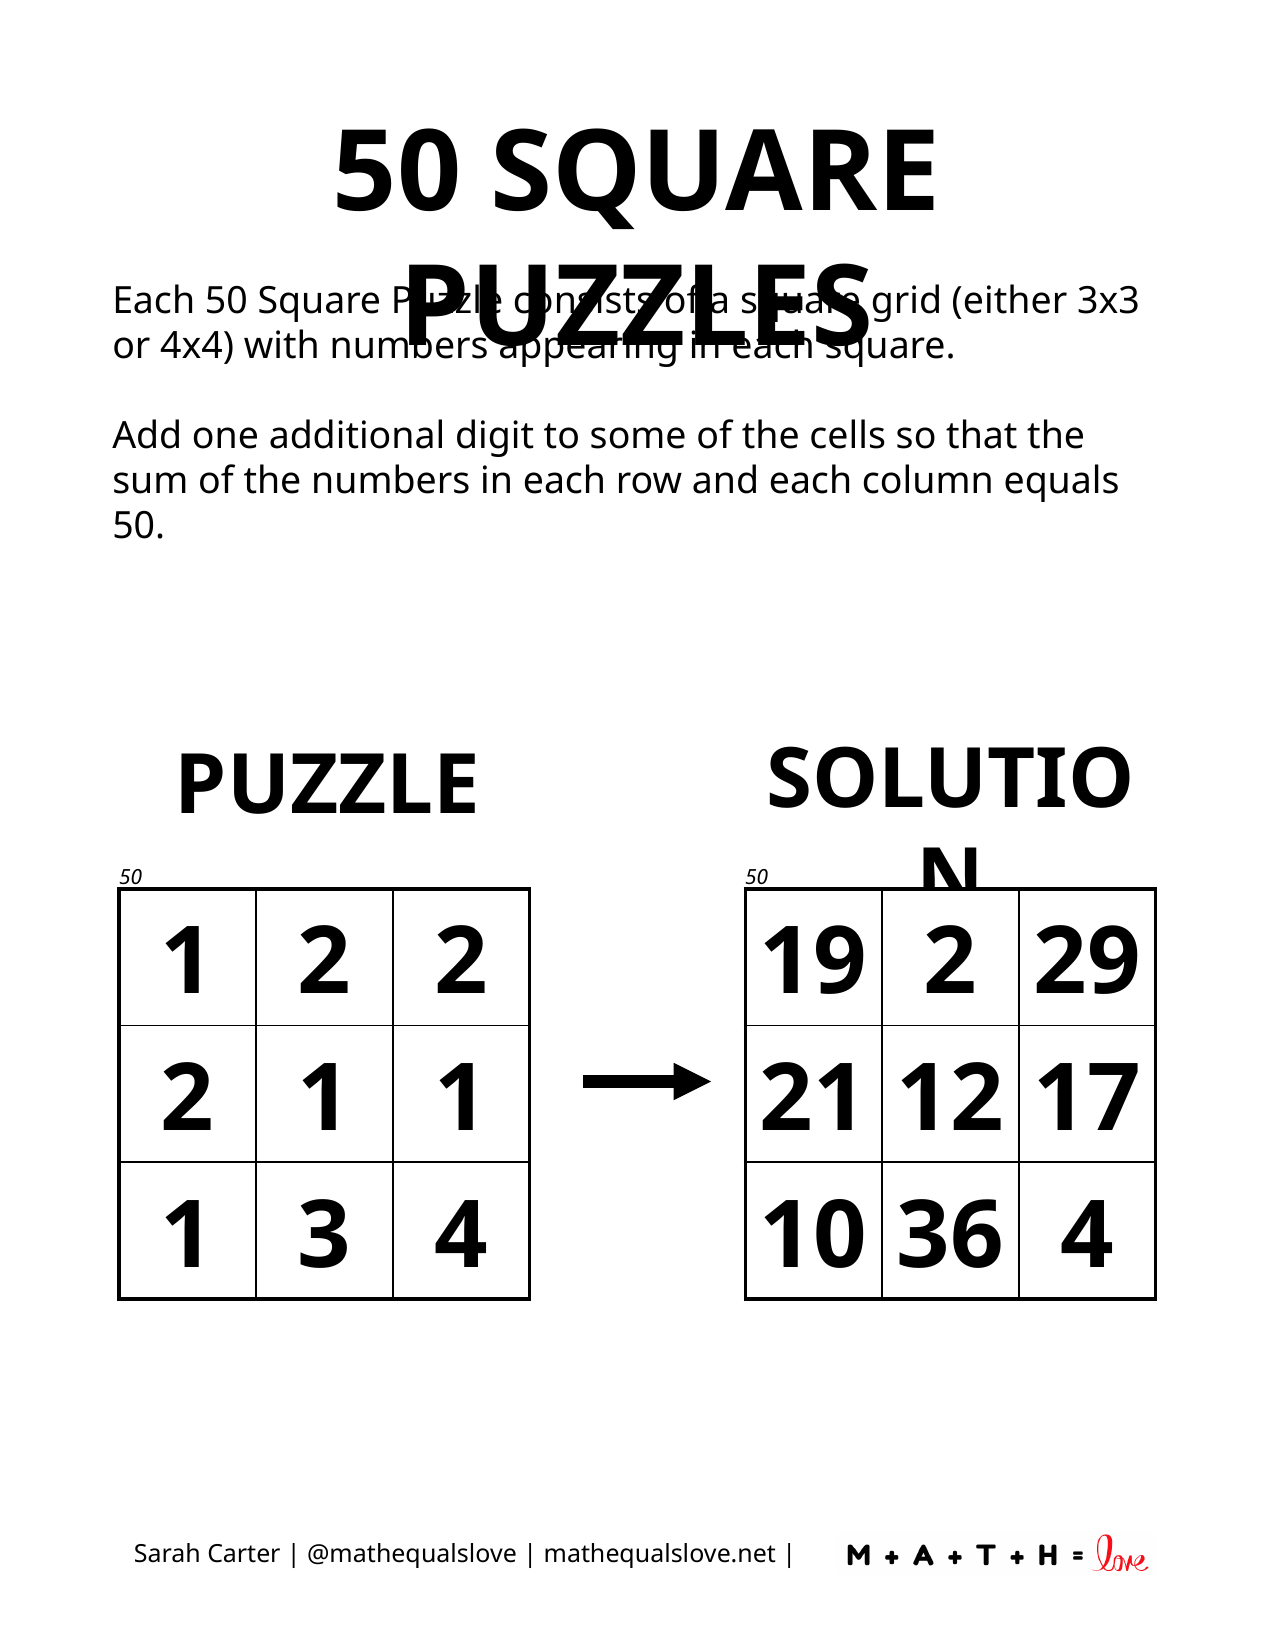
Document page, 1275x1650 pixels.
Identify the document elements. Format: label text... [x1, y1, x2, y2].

table_header 19 [747, 891, 881, 1025]
table_header 29 [1020, 891, 1154, 1025]
text_box PUZZLE [122, 730, 533, 831]
table_cell 21 [747, 1026, 881, 1161]
table_cell 36 [883, 1163, 1018, 1297]
table_header 2 [883, 891, 1018, 1025]
table_cell 3 [257, 1163, 392, 1297]
table_cell 17 [1020, 1026, 1154, 1161]
picture [835, 1532, 1157, 1576]
text_box SOLUTION [745, 723, 1156, 887]
table_cell 12 [883, 1026, 1018, 1161]
text_box 50 [119, 863, 328, 889]
text_box Sarah Carter | @mathequalslove | mathequalslove.net | [119, 1529, 1199, 1575]
table_cell 10 [747, 1163, 881, 1297]
table_cell 4 [394, 1163, 528, 1297]
table_cell 1 [121, 1163, 255, 1297]
table_cell 1 [257, 1026, 392, 1161]
text_box 50 [745, 863, 954, 889]
table_cell 1 [394, 1026, 528, 1161]
text_box 50 SQUARE PUZZLES [97, 97, 1177, 268]
table_cell 2 [121, 1026, 255, 1161]
table_header 1 [121, 891, 255, 1025]
table_header 2 [394, 891, 528, 1025]
text_box Each 50 Square Puzzle consists of a square grid (either 3x3 or 4x4) with numbers appearing in each square. Add one additional digit to some of the cells so that the sum of the numbers in each row and each column equals 50. [97, 268, 1177, 553]
table_cell 4 [1020, 1163, 1154, 1297]
table_header 2 [257, 891, 392, 1025]
